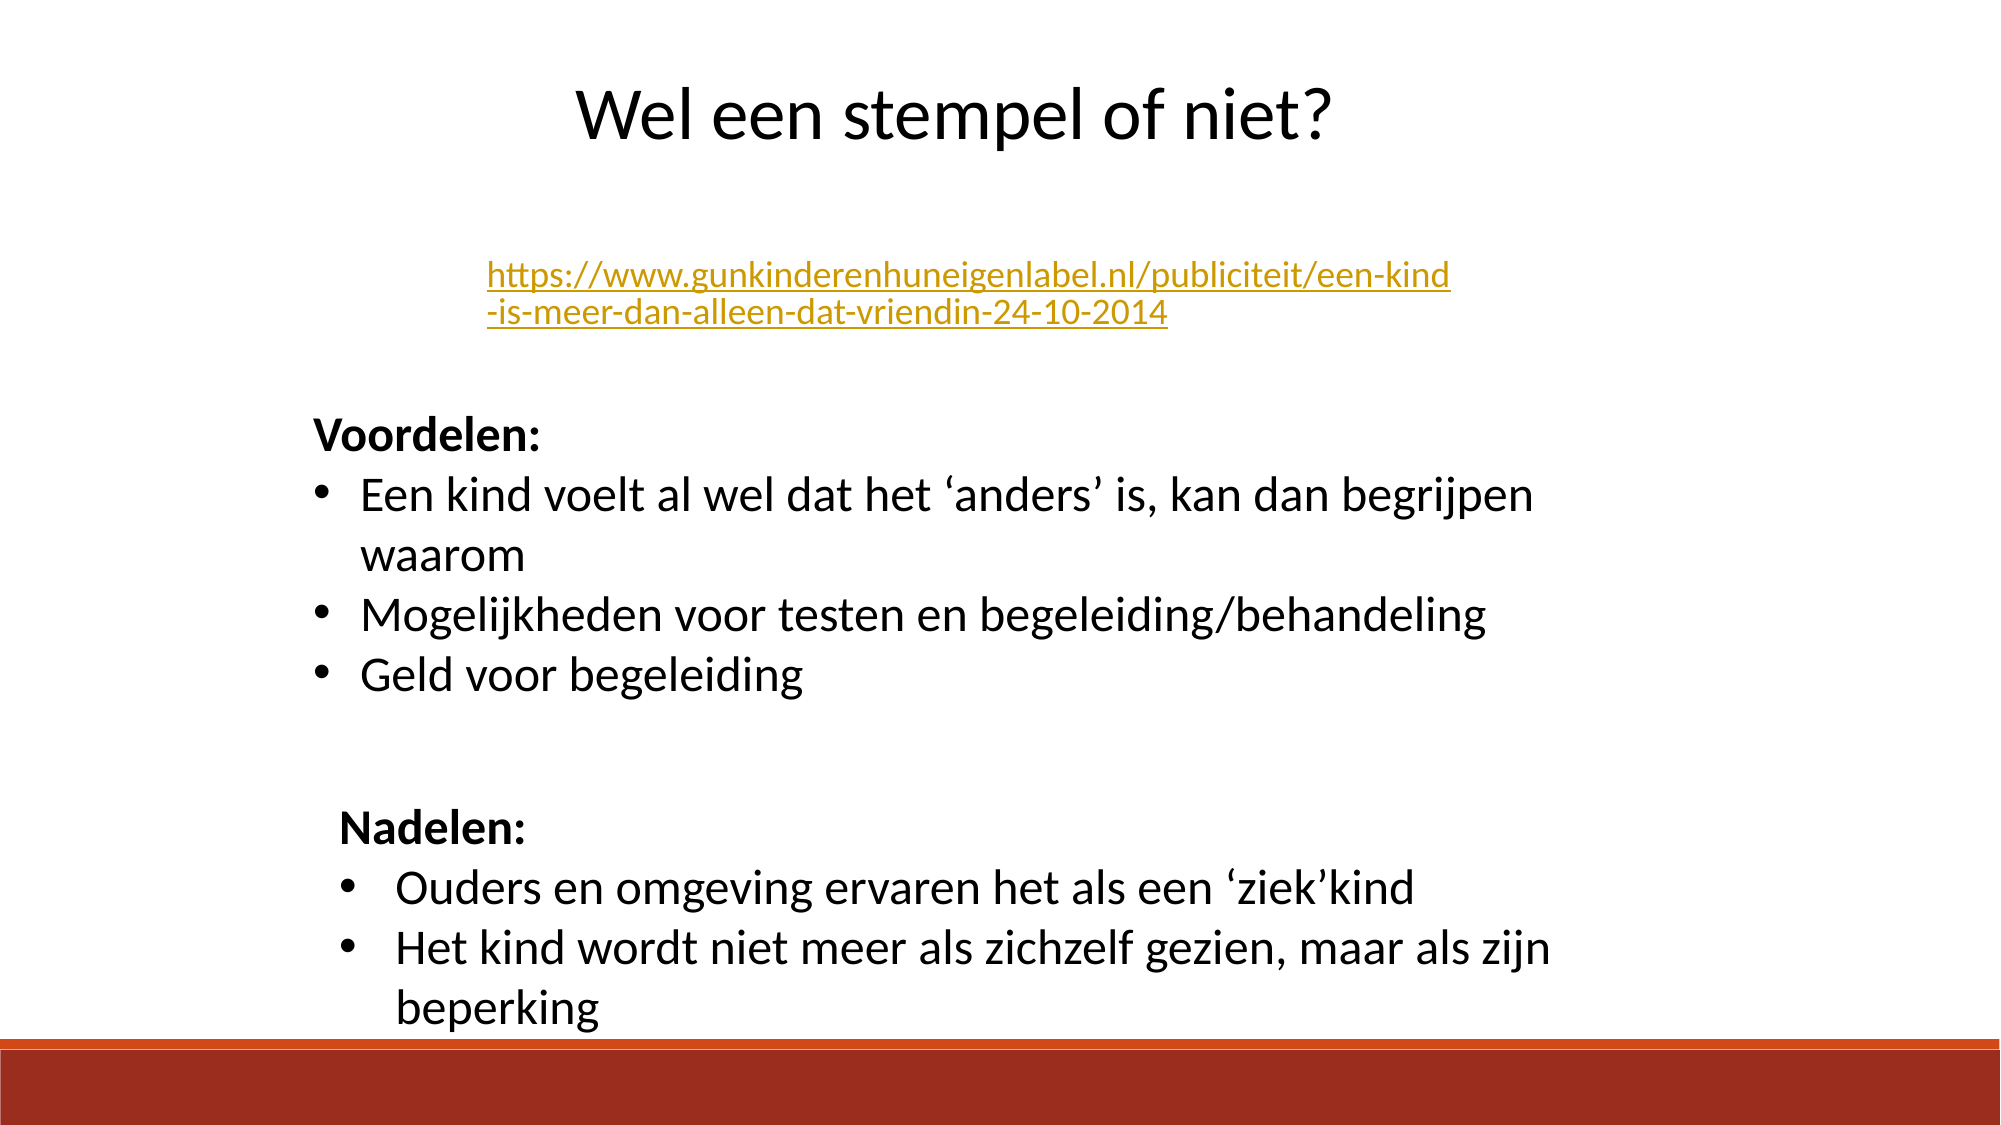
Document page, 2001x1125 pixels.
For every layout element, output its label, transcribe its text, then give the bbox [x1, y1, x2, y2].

text_box https://www.gunkinderenhuneigenlabel.nl/publiciteit/een-kind-is-meer-dan-alleen-dat-vriendin-24-10-2014 [471, 242, 1472, 347]
text_box Voordelen: Een kind voelt al wel dat het ‘anders’ is, kan dan begrijpen waarom Mogelijkheden voor testen en begeleiding/behandeling Geld voor begeleiding [298, 393, 1702, 709]
text_box Wel een stempel of niet? [560, 57, 1352, 162]
text_box Nadelen: Ouders en omgeving ervaren het als een ‘ziek’kind Het kind wordt niet meer als zichzelf gezien, maar als zijn beperking [324, 787, 1597, 1043]
